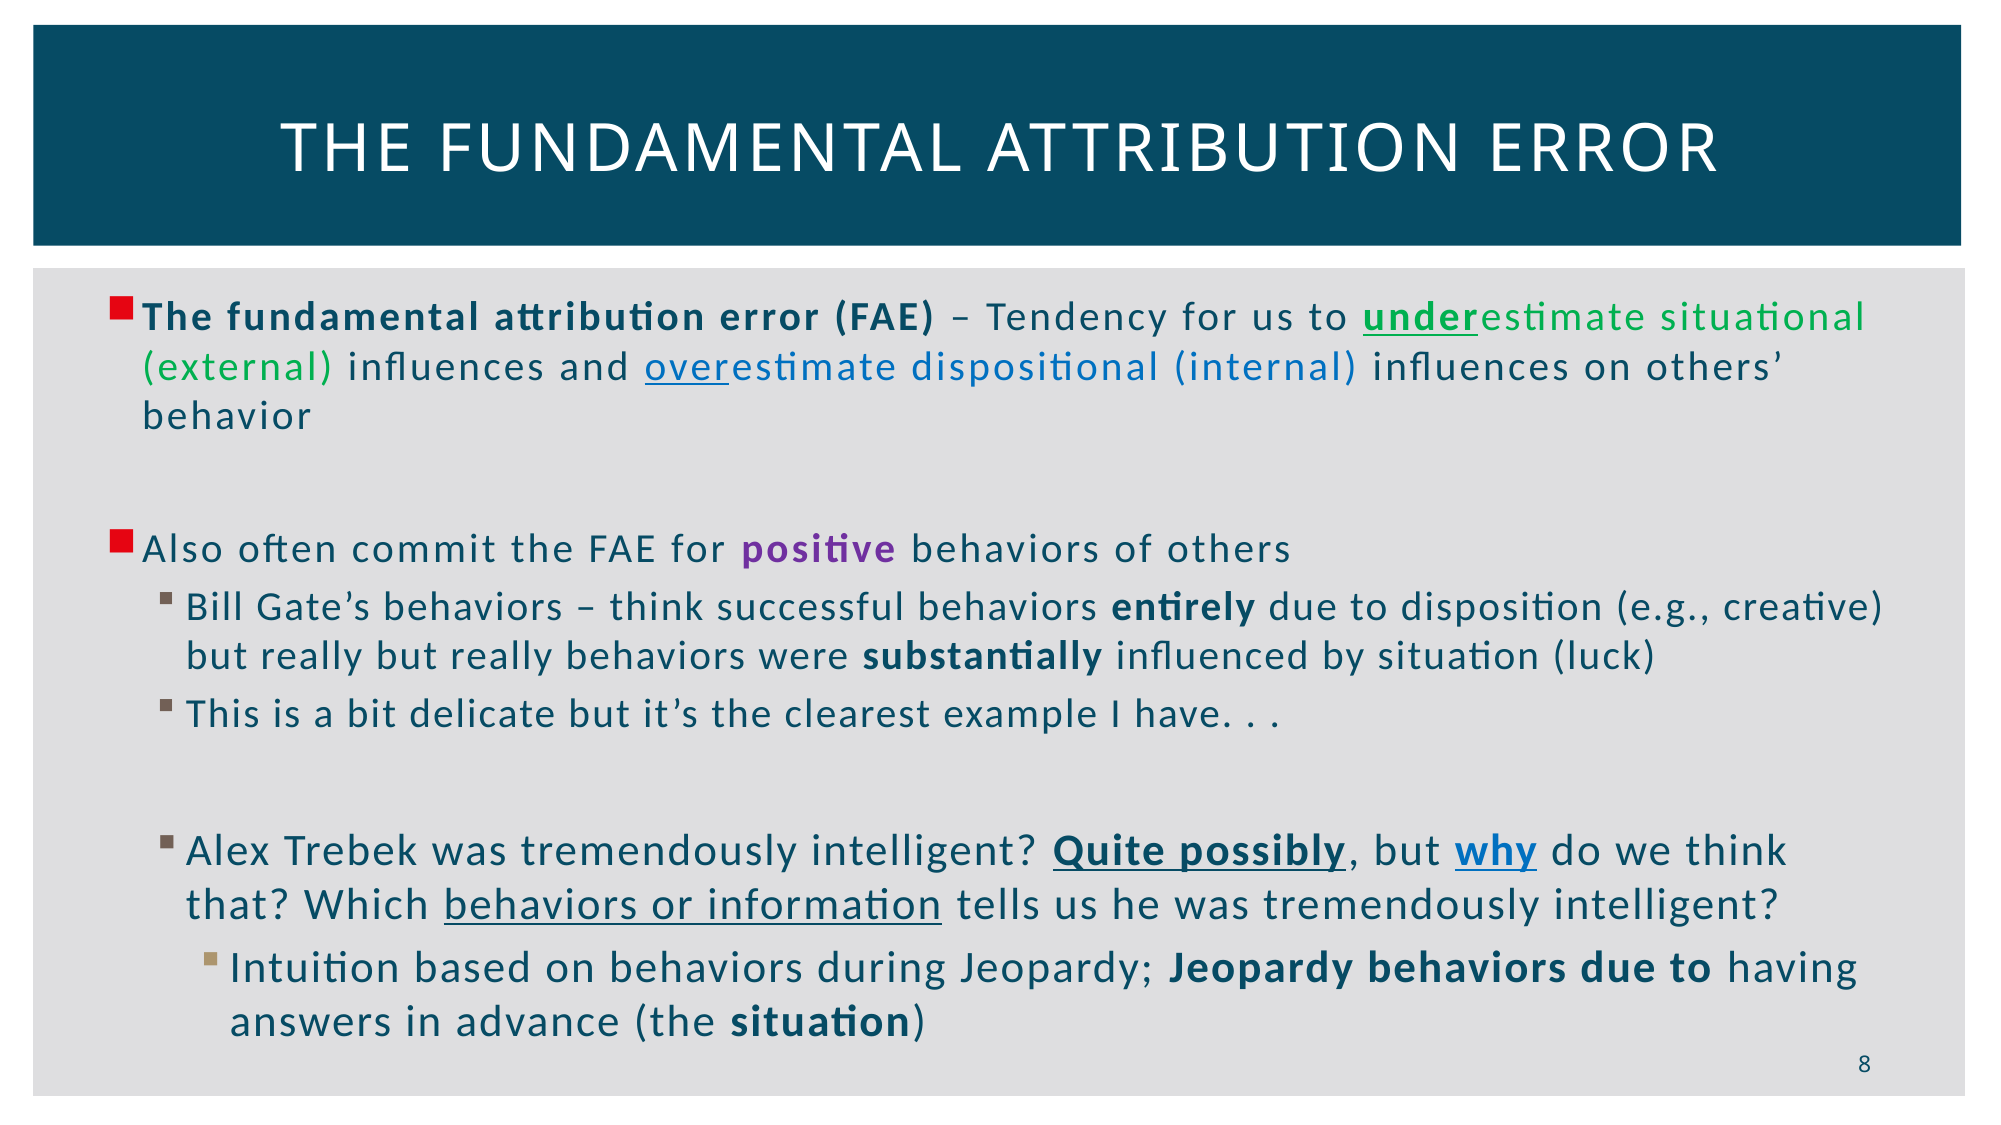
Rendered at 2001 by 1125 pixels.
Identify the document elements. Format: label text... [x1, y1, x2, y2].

list The fundamental attribution error (FAE) – Tendency for us to underestimate situational (external) influences and overestimate dispositional (internal) influences on others’ behavior Also often commit the FAE for positive behaviors of others Bill Gate’s behaviors – think successful behaviors entirely due to disposition (e.g., creative) but really but really behaviors were substantially influenced by situation (luck) This is a bit delicate but it’s the clearest example I have. . . Alex Trebek was tremendously intelligent? Quite possibly, but why do we think that? Which behaviors or information tells us he was tremendously intelligent? Intuition based on behaviors during Jeopardy; Jeopardy behaviors due to having answers in advance (the situation) [83, 281, 1917, 1067]
title The Fundamental Attribution Error [83, 58, 1917, 232]
slide_number 8 [1800, 1041, 1930, 1089]
